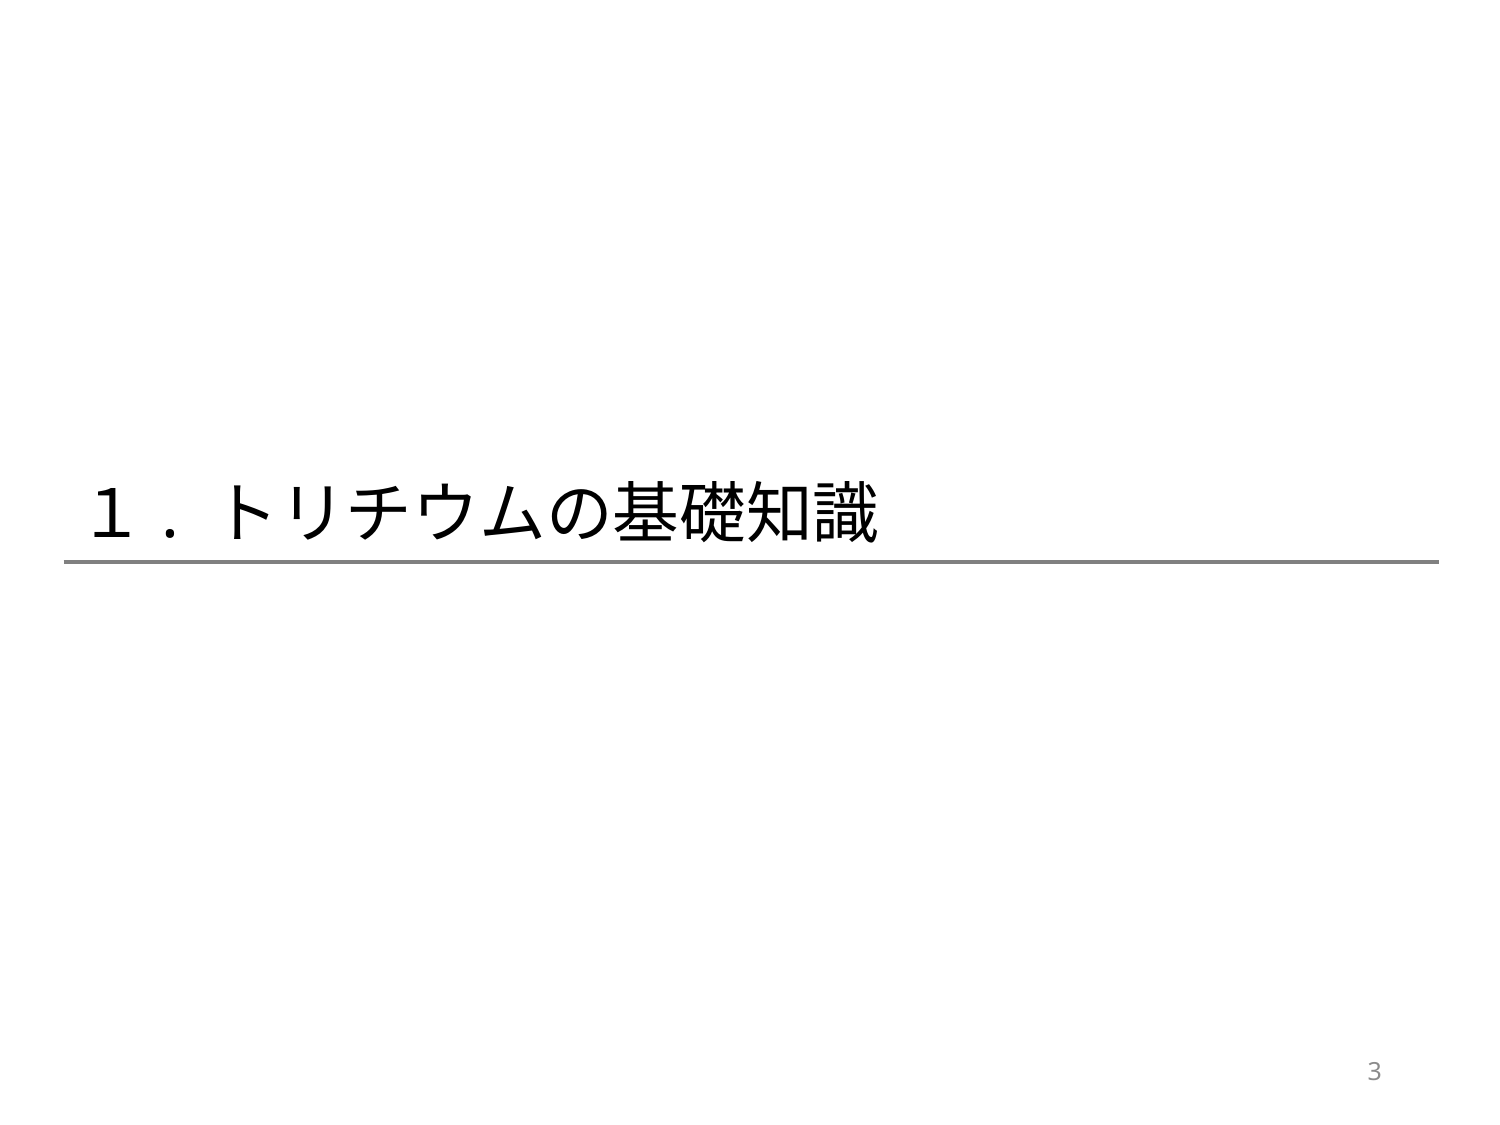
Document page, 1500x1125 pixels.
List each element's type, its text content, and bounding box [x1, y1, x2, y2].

title １. トリチウムの基礎知識 [63, 442, 1439, 560]
slide_number 3 [1059, 1042, 1397, 1103]
